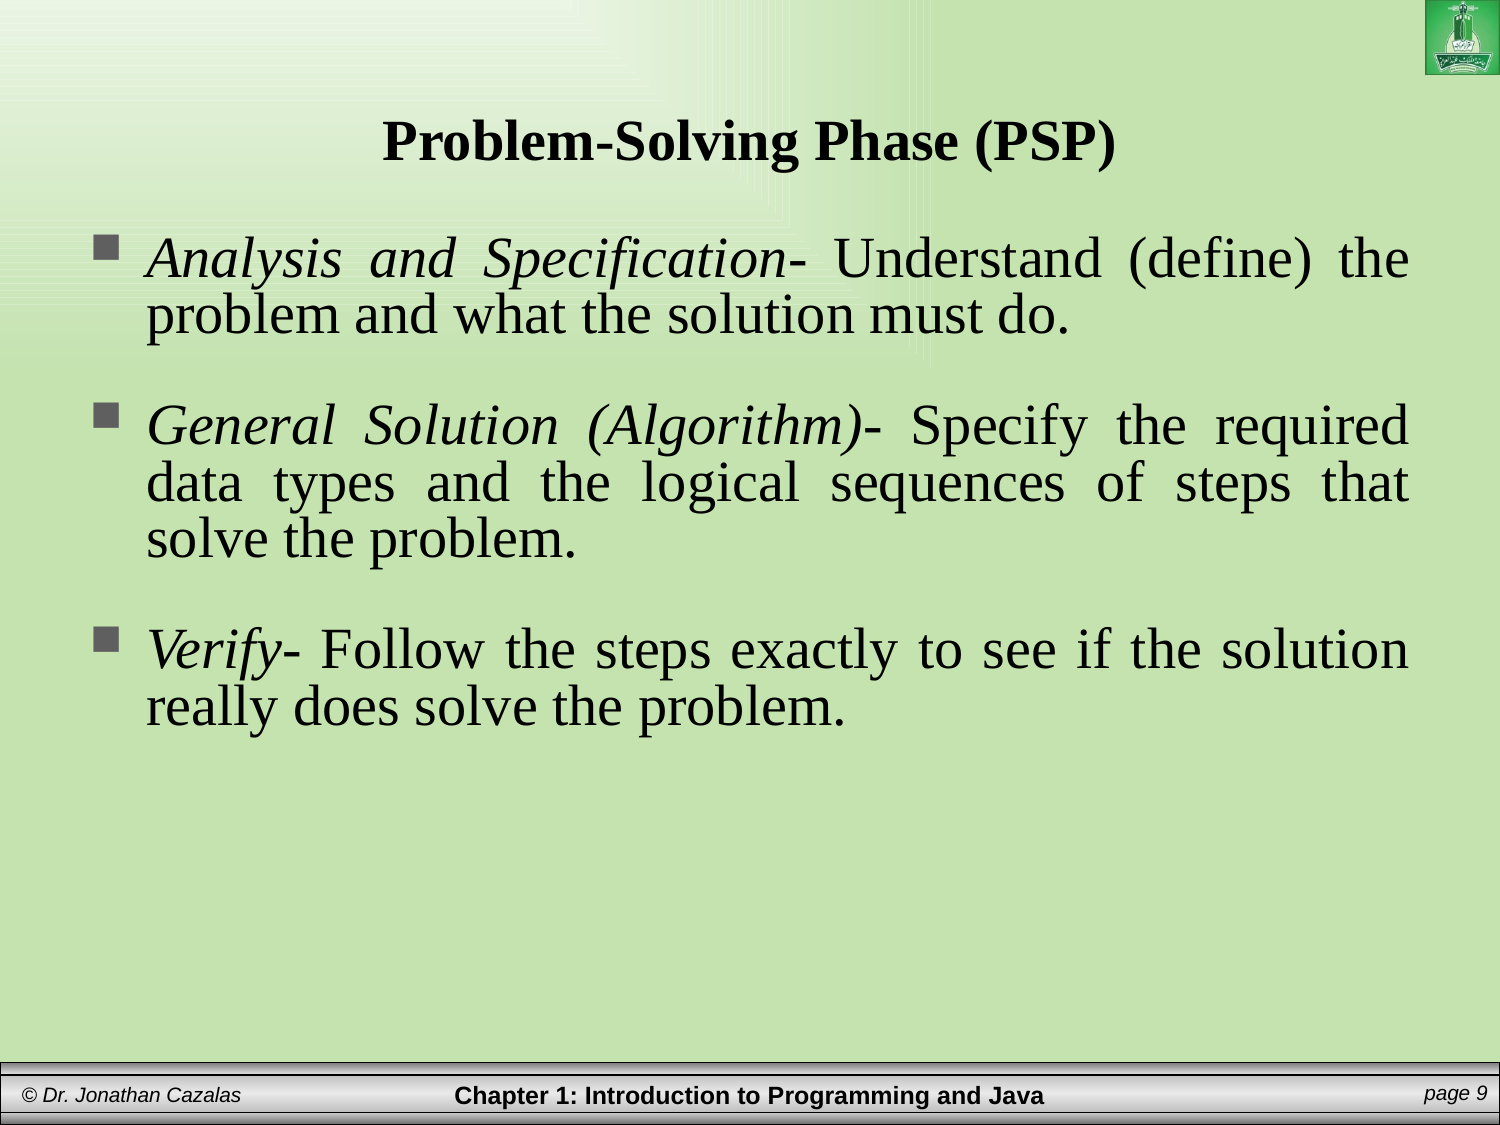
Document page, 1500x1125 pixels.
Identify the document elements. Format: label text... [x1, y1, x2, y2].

picture [1425, 0, 1500, 75]
title Problem-Solving Phase (PSP) [75, 75, 1425, 200]
text_box Analysis and Specification- Understand (define) the problem and what the solution must do. General Solution (Algorithm)- Specify the required data types and the logical sequences of steps that solve the problem. Verify- Follow the steps exactly to see if the solution really does solve the problem. [74, 224, 1425, 969]
